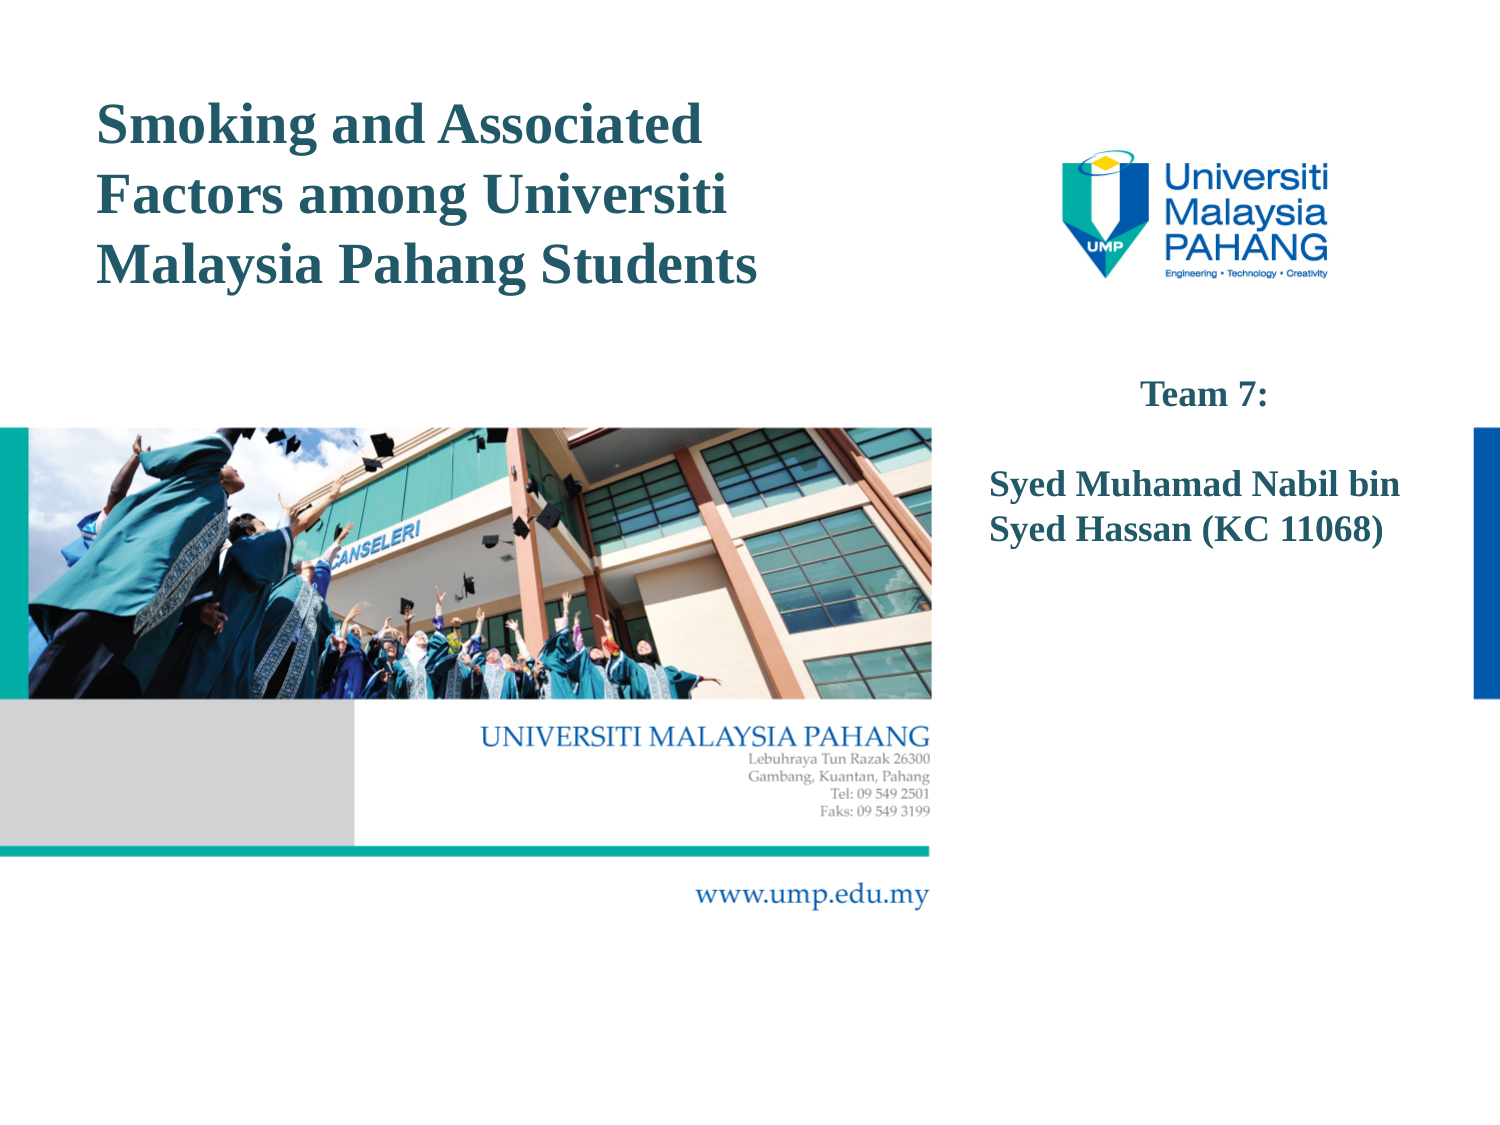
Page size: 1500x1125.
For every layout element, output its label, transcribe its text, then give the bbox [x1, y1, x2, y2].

text_box Team 7: Syed Muhamad Nabil bin Syed Hassan (KC 11068) [974, 361, 1436, 557]
picture [0, 0, 1500, 1125]
text_box Smoking and Associated Factors among Universiti Malaysia Pahang Students [82, 78, 883, 426]
